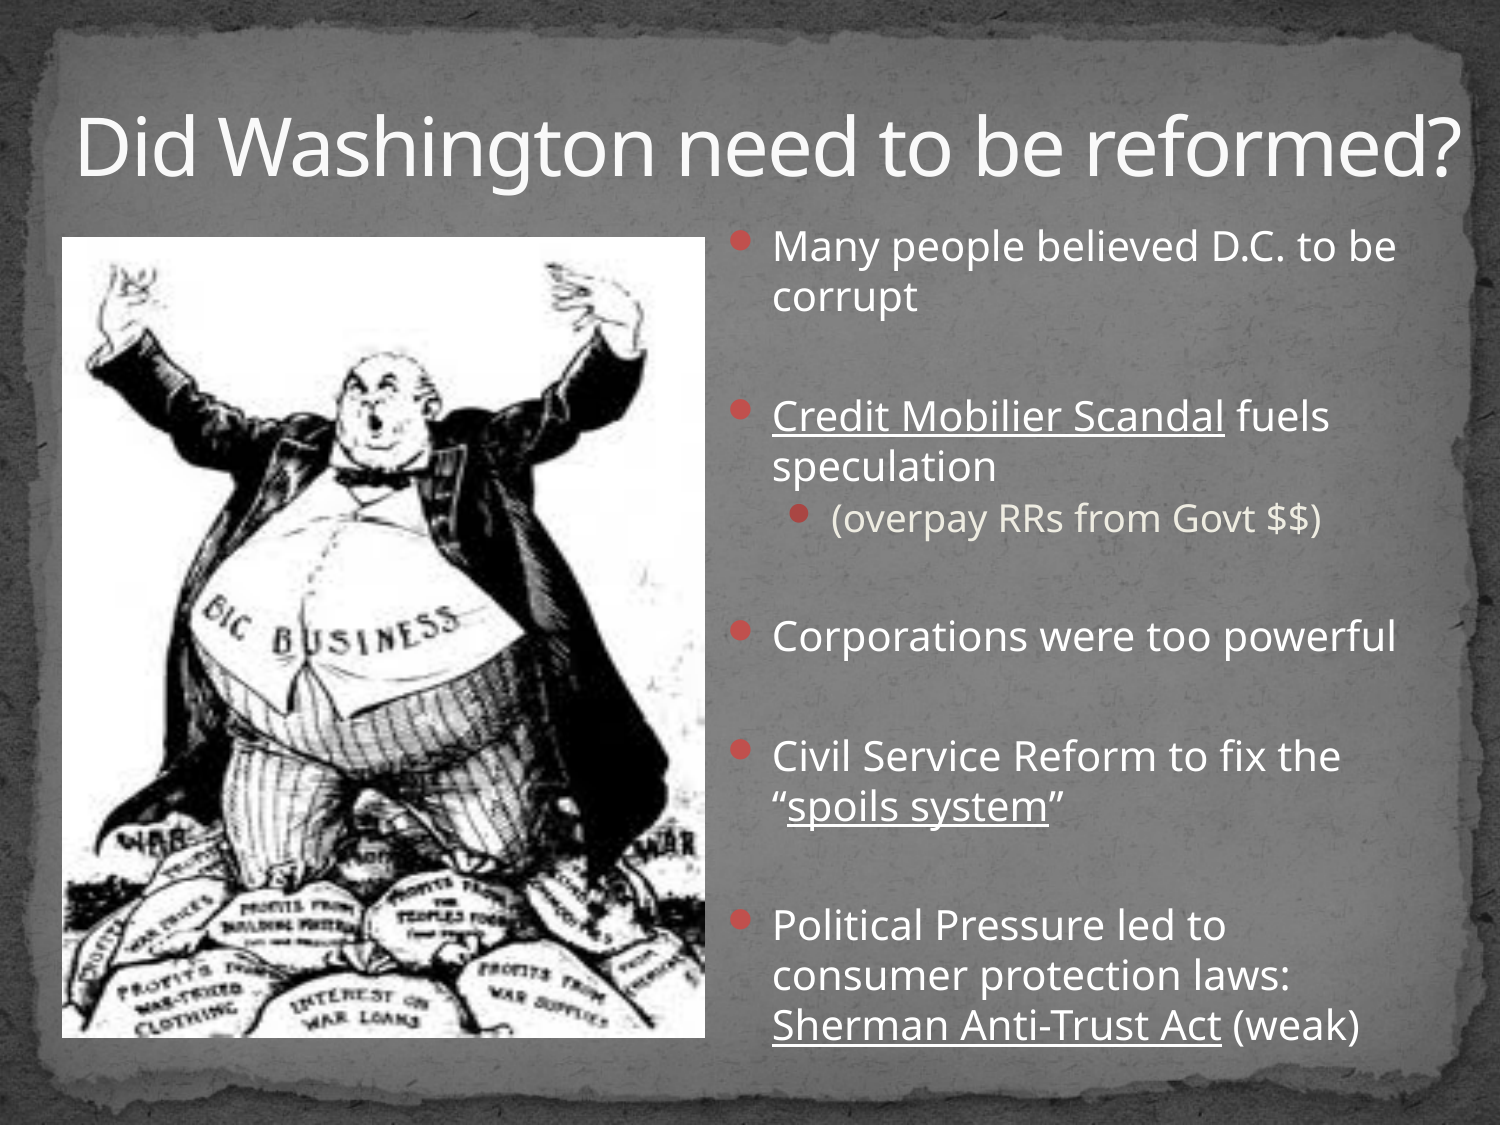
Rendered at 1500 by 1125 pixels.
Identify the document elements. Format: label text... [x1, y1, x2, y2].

picture [62, 237, 705, 1038]
title Did Washington need to be reformed? [37, 0, 1500, 200]
list Many people believed D.C. to be corrupt Credit Mobilier Scandal fuels speculation (overpay RRs from Govt $$) Corporations were too powerful Civil Service Reform to fix the “spoils system” Political Pressure led to consumer protection laws: Sherman Anti-Trust Act (weak) [712, 212, 1441, 1075]
